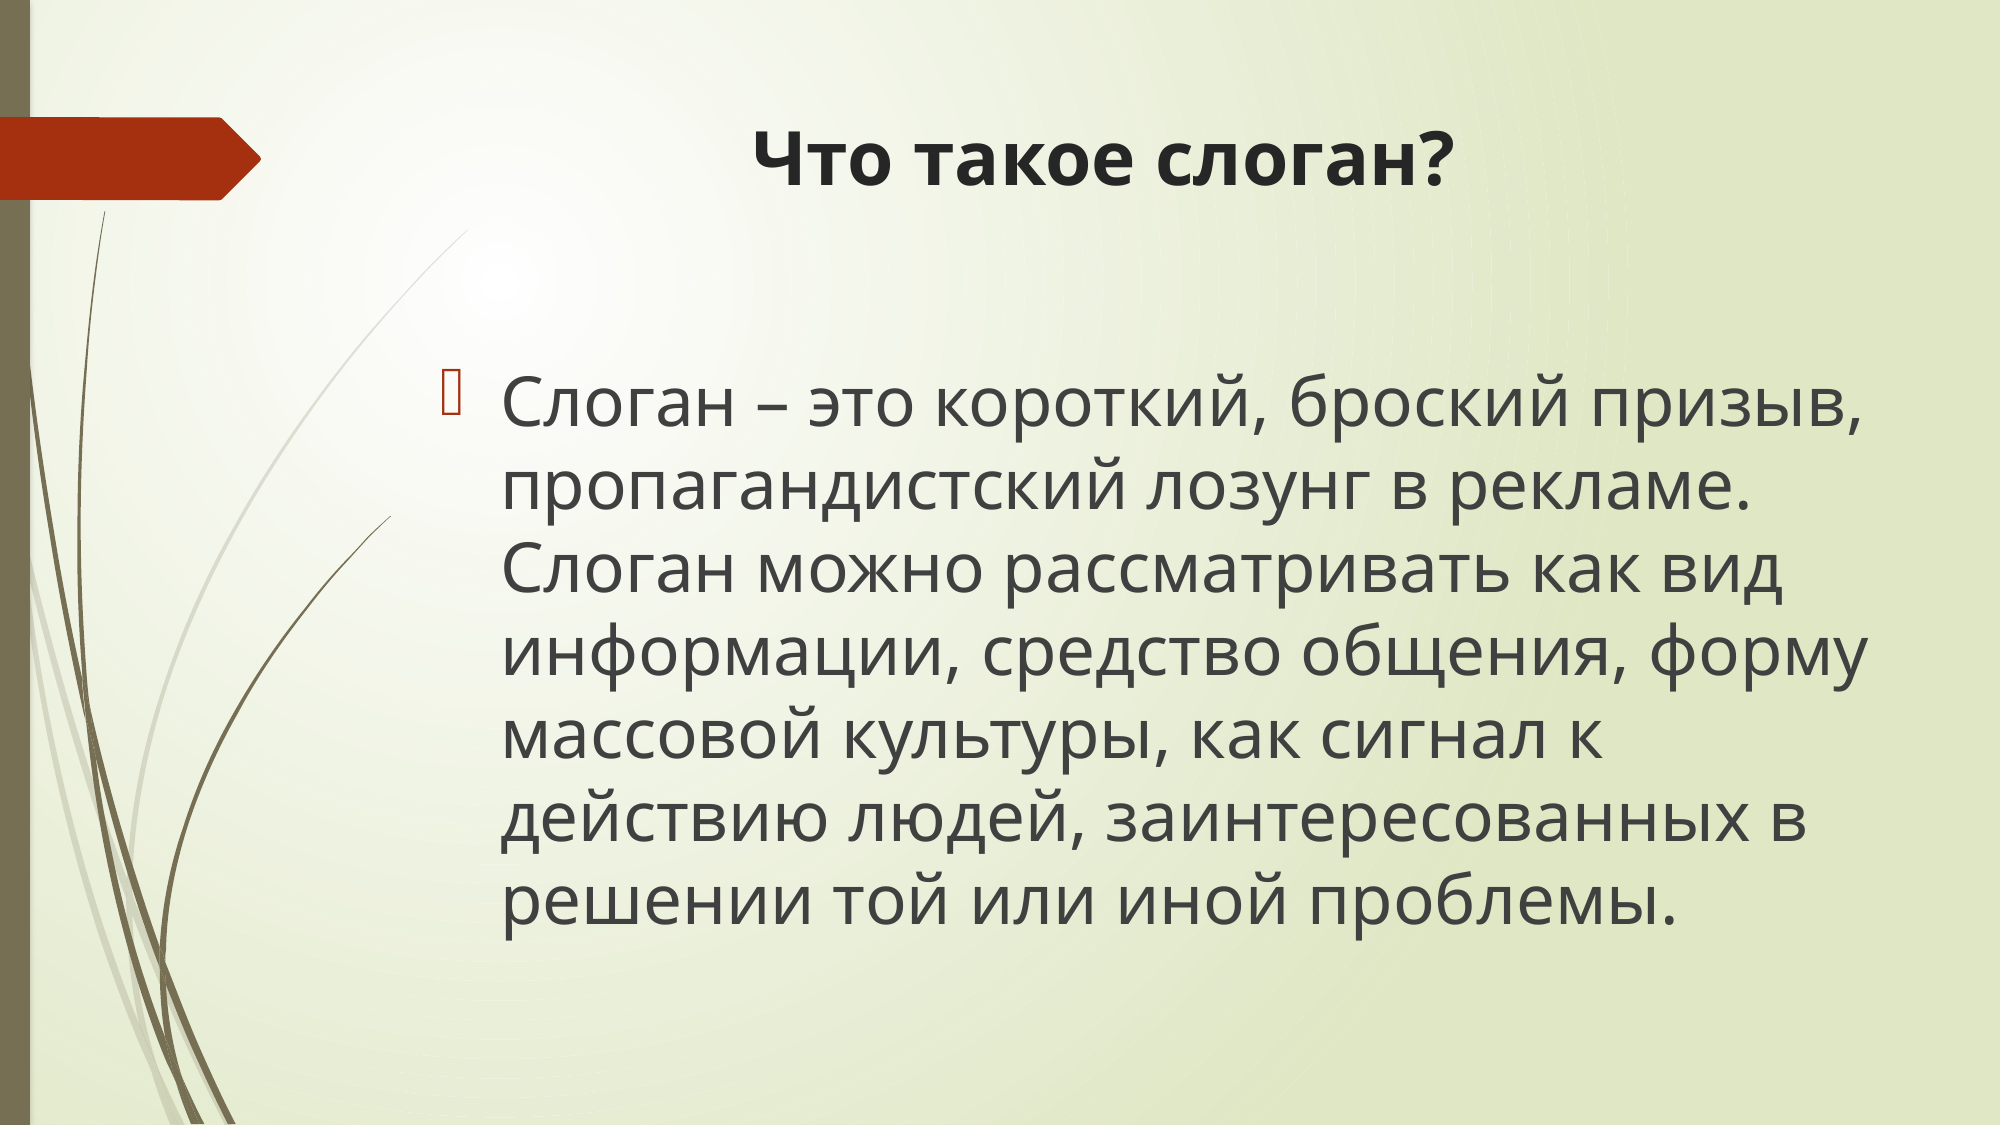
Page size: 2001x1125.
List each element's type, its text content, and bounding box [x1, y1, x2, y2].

list Слоган – это короткий, броский призыв, пропагандистский лозунг в рекламе. Слоган можно рассматривать как вид информации, средство общения, форму массовой культуры, как сигнал к действию людей, заинтересованных в решении той или иной проблемы. [424, 350, 1888, 970]
title Что такое слоган? [425, 102, 1888, 313]
